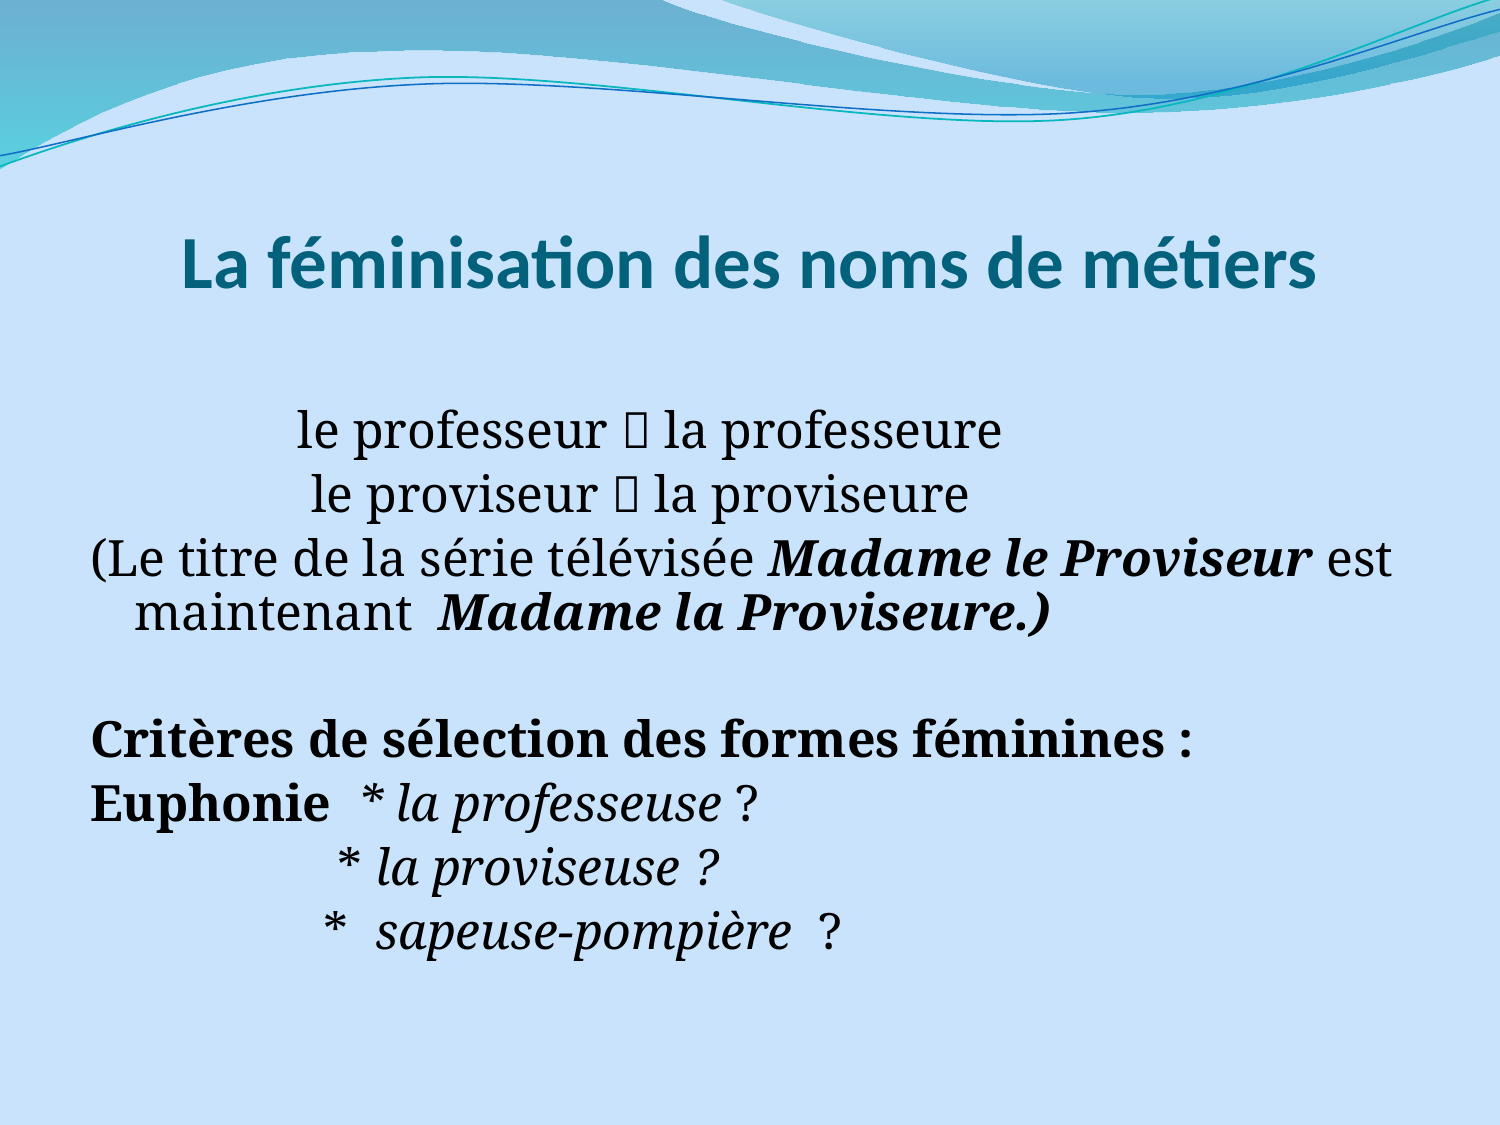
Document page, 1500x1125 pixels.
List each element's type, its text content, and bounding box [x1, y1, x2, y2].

list le professeur  la professeure le proviseur  la proviseure (Le titre de la série télévisée Madame le Proviseur est maintenant Madame la Proviseure.) Critères de sélection des formes féminines : Euphonie * la professeuse ? * la proviseuse ? * sapeuse-pompière ? [74, 317, 1426, 1038]
title La féminisation des noms de métiers [74, 115, 1426, 304]
